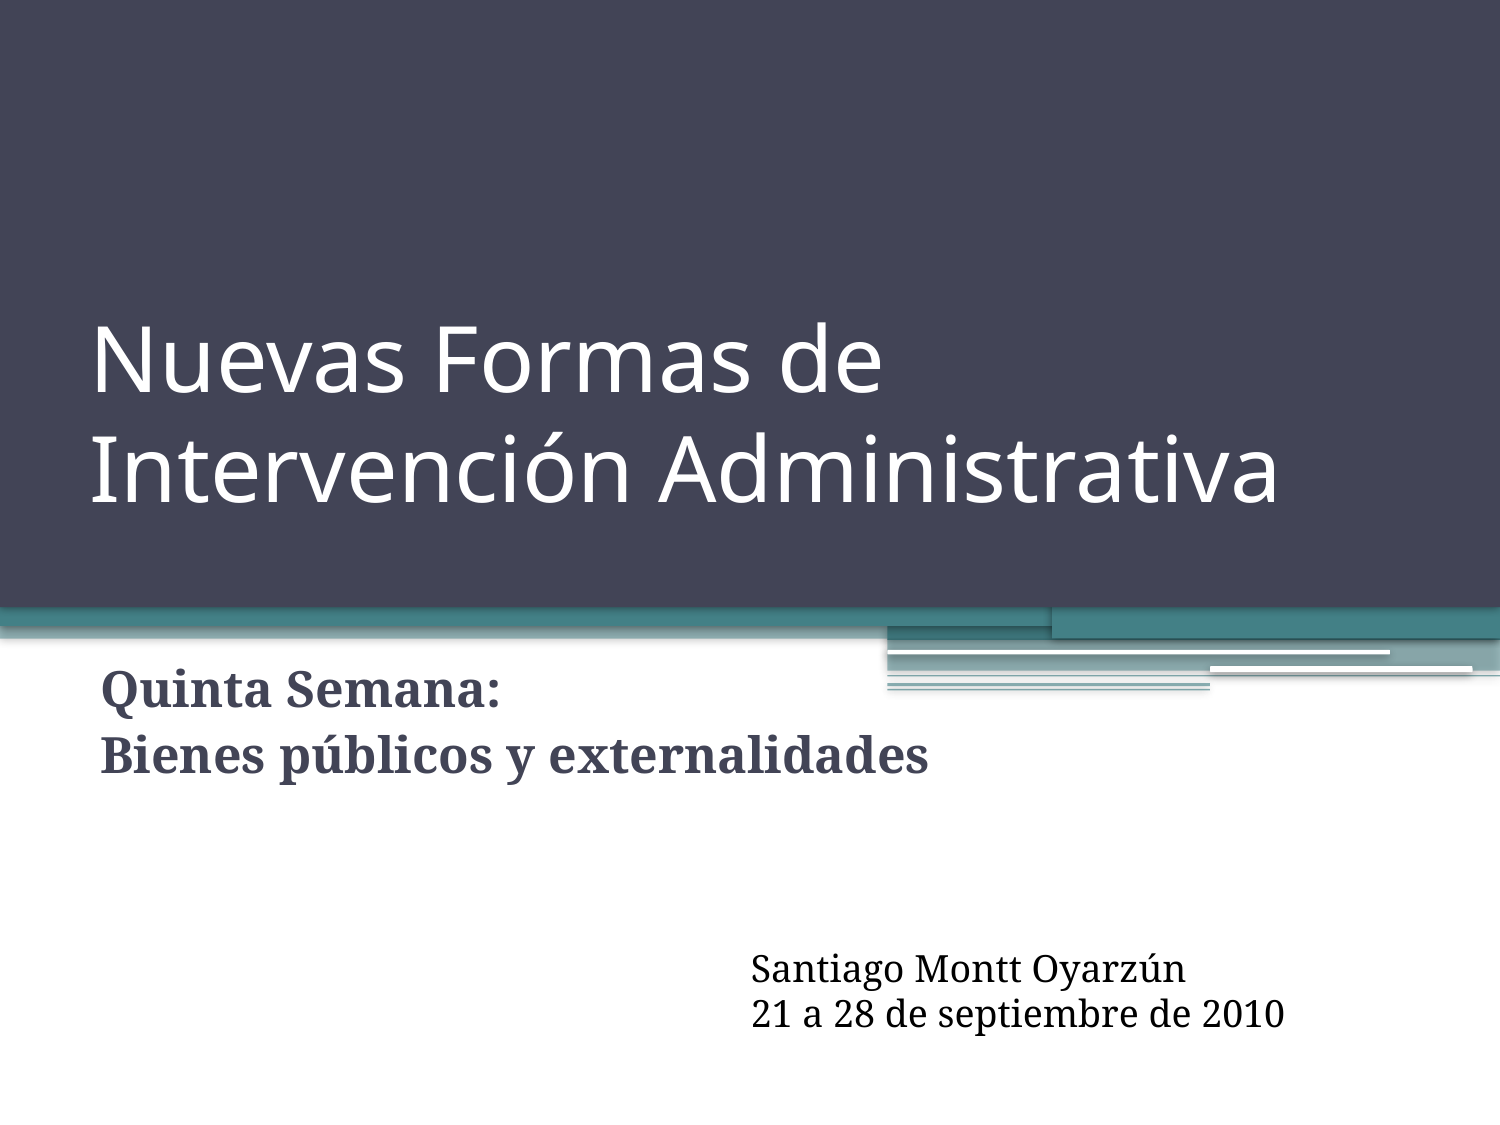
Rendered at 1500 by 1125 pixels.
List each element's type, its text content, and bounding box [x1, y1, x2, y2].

subtitle Quinta Semana: Bienes públicos y externalidades [75, 650, 1238, 938]
title Nuevas Formas de Intervención Administrativa [75, 287, 1463, 529]
text_box Santiago Montt Oyarzún 21 a 28 de septiembre de 2010 [736, 937, 1301, 1043]
